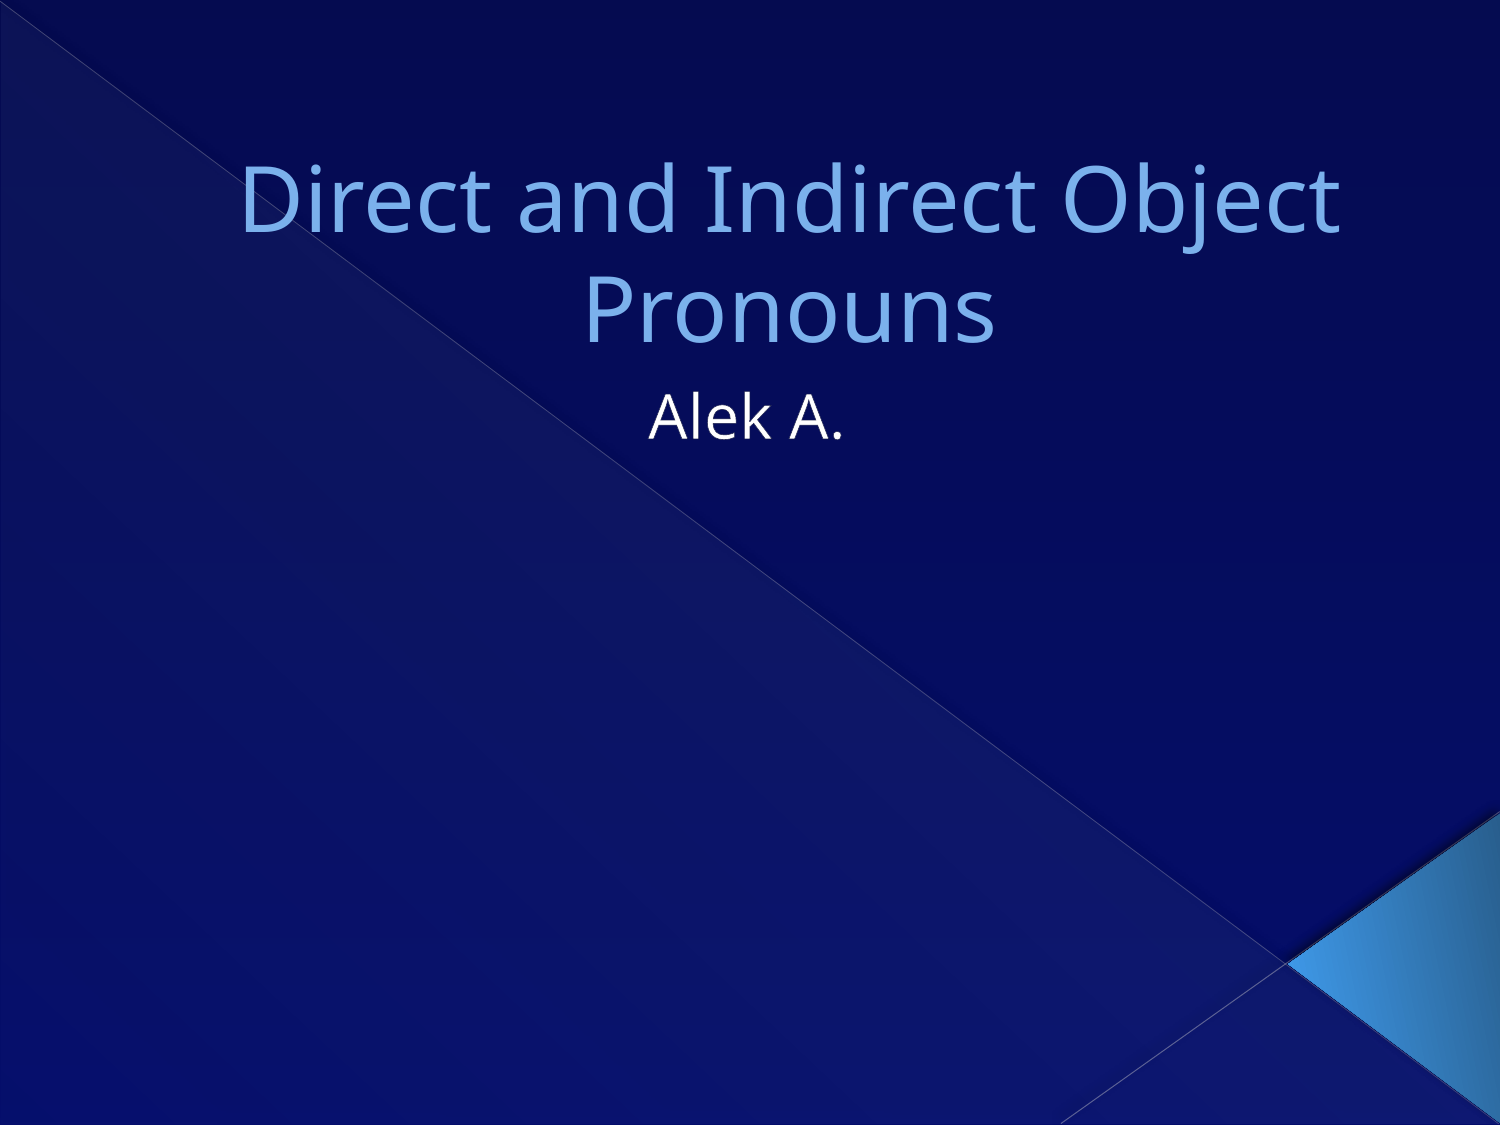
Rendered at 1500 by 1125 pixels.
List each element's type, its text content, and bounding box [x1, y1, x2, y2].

subtitle Alek A. [88, 369, 1412, 657]
title Direct and Indirect Object Pronouns [88, 127, 1412, 369]
